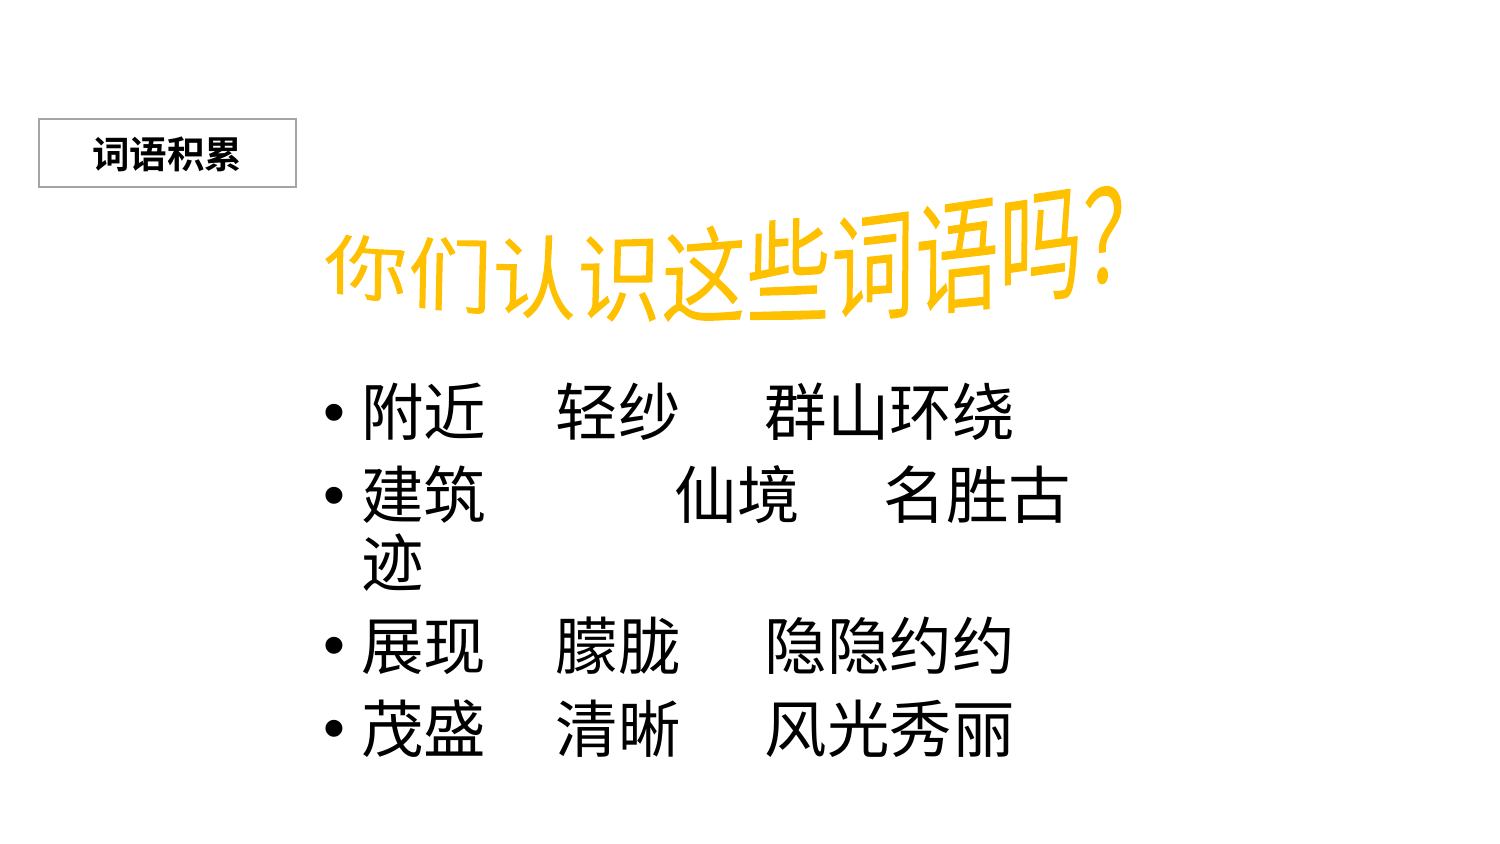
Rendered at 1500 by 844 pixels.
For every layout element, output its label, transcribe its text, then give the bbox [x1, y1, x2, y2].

text_box 词语积累 [38, 118, 297, 188]
text_box 附近 轻纱 群山环绕 建筑 仙境 名胜古迹 展现 朦胧 隐隐约约 茂盛 清晰 风光秀丽 [312, 375, 1138, 713]
